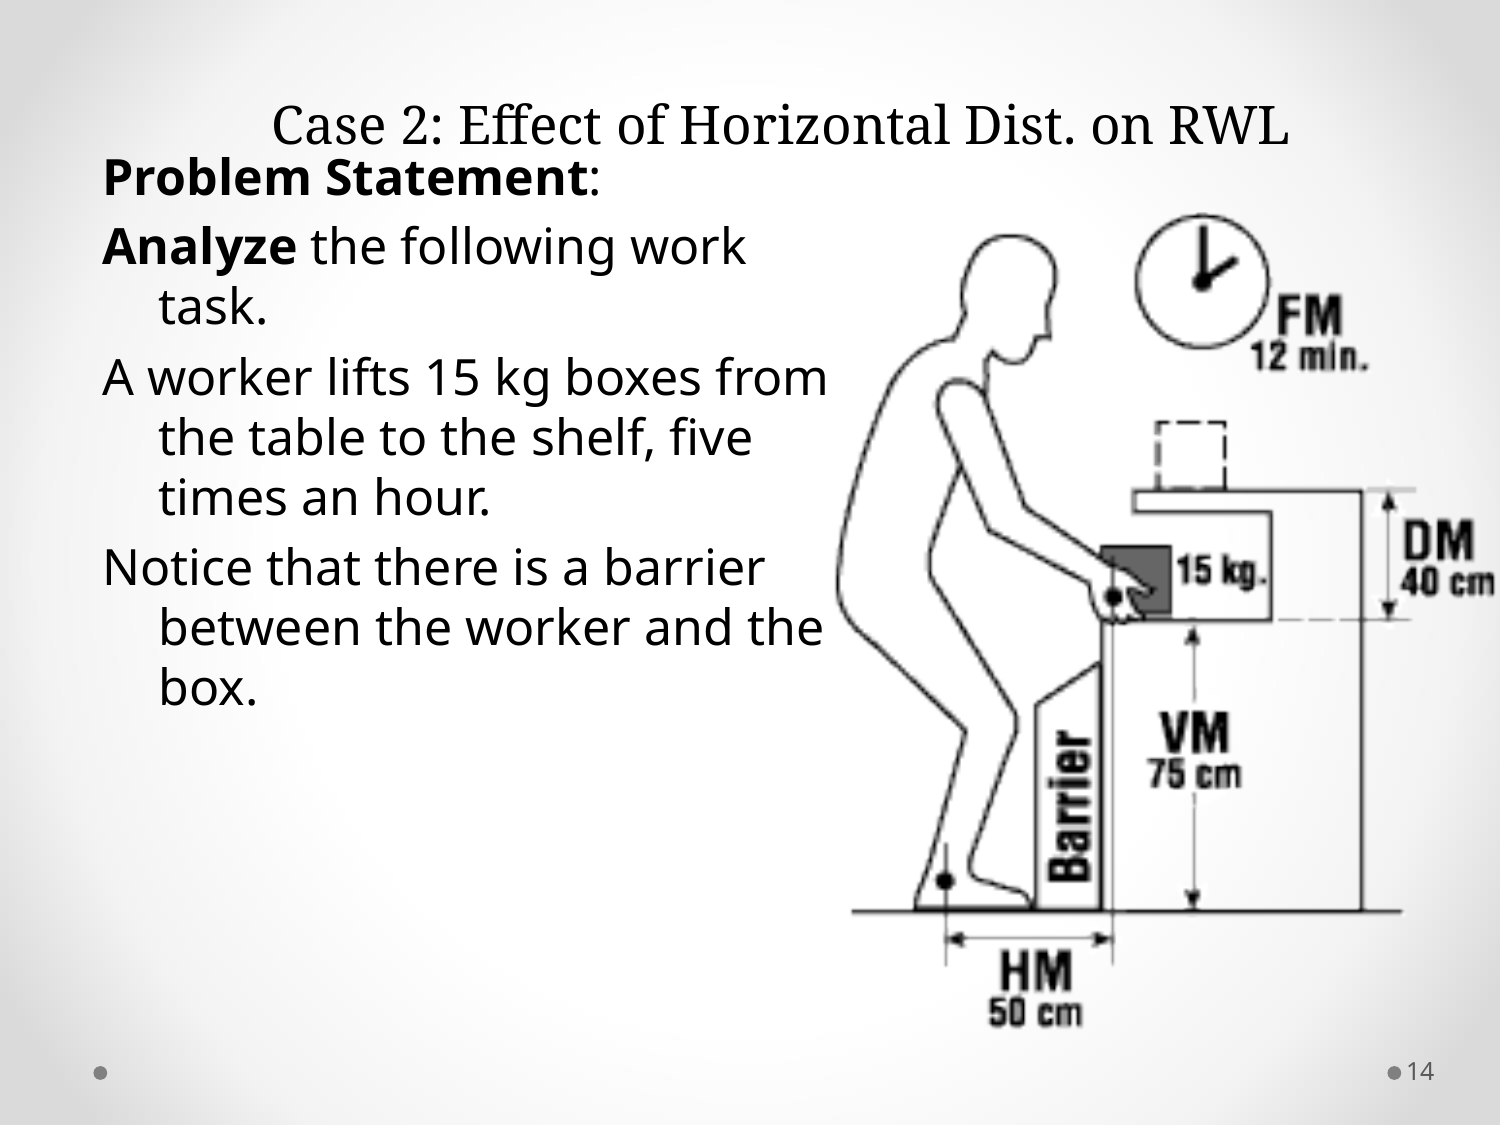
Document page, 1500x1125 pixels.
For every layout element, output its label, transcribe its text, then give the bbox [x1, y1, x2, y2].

title Case 2: Effect of Horizontal Dist. on RWL [62, 62, 1500, 163]
slide_number 14 [1401, 1058, 1494, 1103]
picture [0, 0, 1500, 1125]
list Problem Statement: Analyze the following work task. A worker lifts 15 kg boxes from the table to the shelf, five times an hour. Notice that there is a barrier between the worker and the box. [87, 137, 863, 1113]
